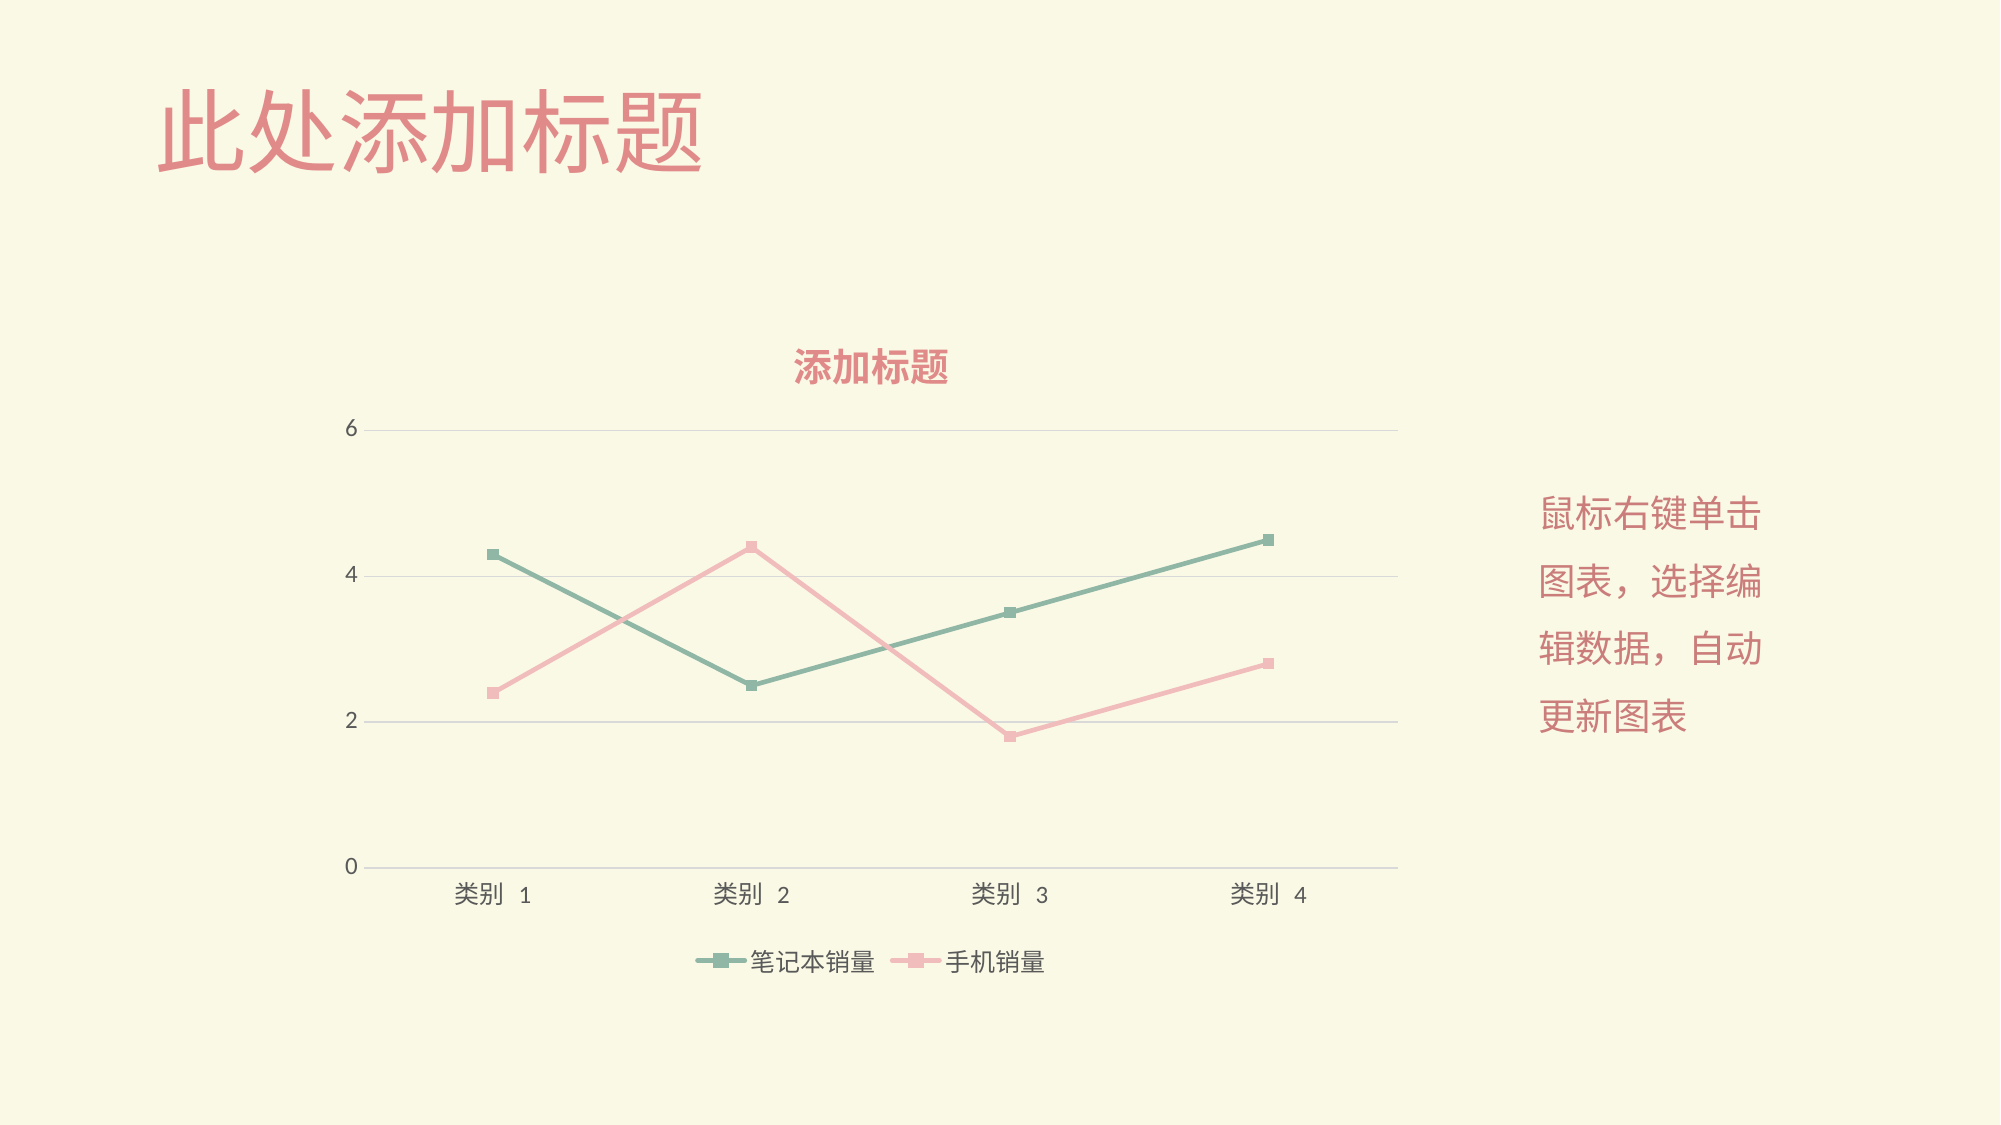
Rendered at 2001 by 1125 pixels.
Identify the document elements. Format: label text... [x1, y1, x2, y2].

chart [323, 303, 1420, 986]
text_box 此处添加标题 [140, 67, 1873, 192]
text_box 鼠标右键单击图表，选择编辑数据，自动更新图表 [1523, 460, 1806, 745]
